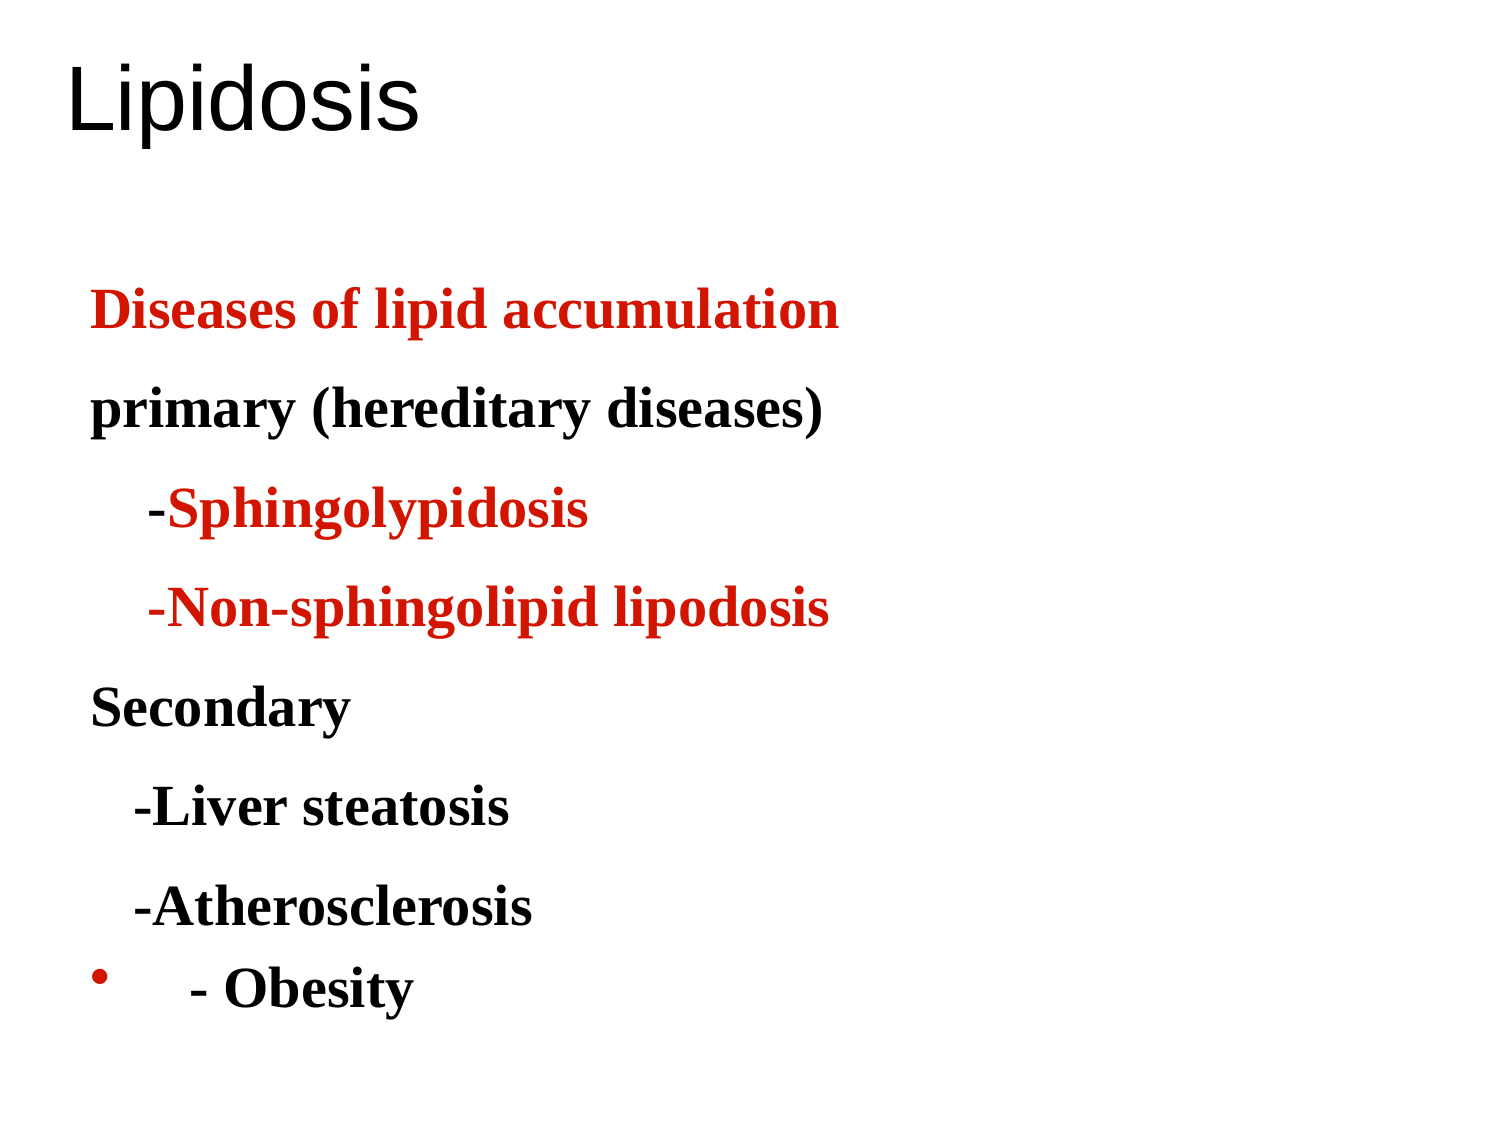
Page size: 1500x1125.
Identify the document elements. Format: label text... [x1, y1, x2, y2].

list Diseases of lipid accumulation primary (hereditary diseases) -Sphingolypidosis -Non-sphingolipid lipodosis Secondary -Liver steatosis -Atherosclerosis - Obesity [74, 262, 1426, 1006]
title Lipidosis [49, 0, 1401, 188]
